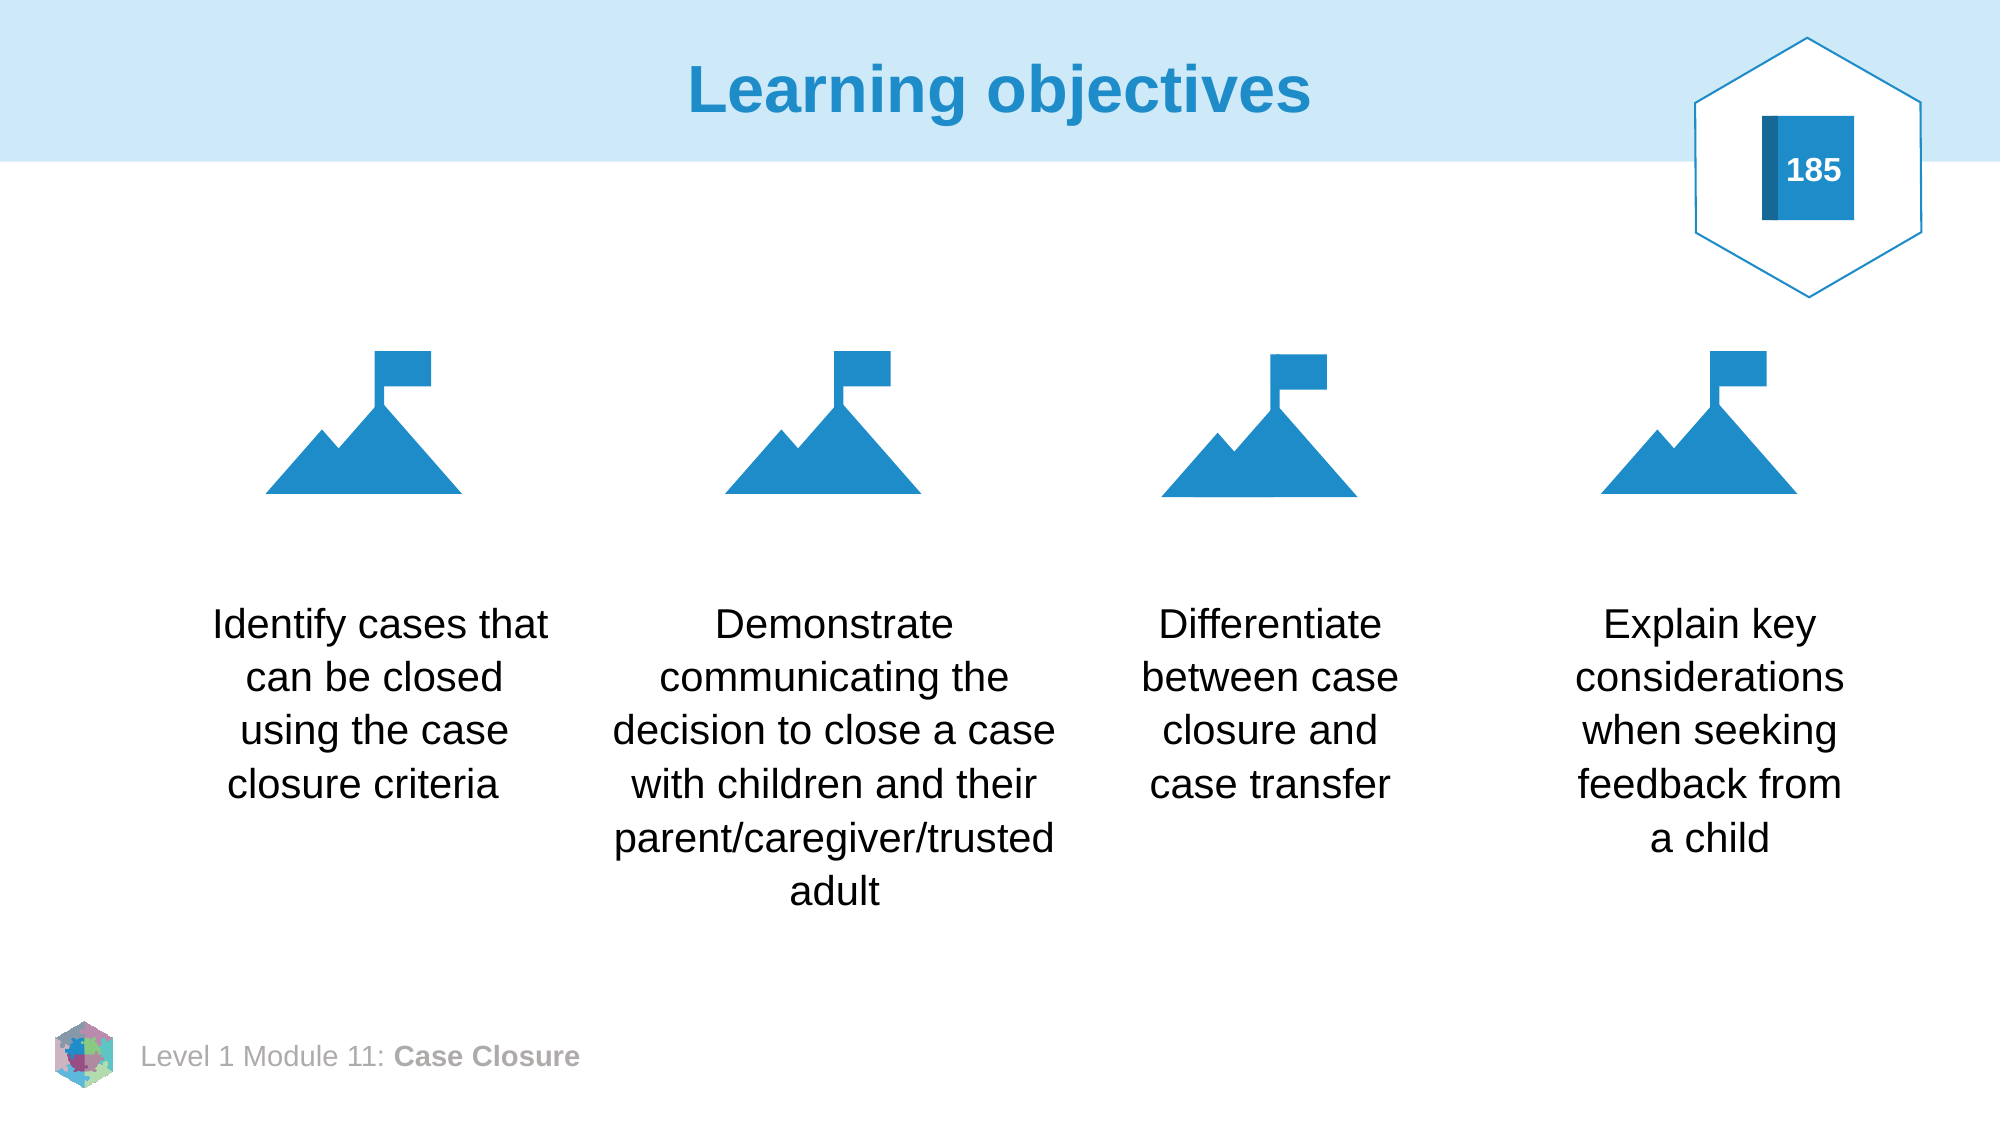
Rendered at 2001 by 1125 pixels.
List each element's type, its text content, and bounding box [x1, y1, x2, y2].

text_box Differentiate between case closure and case transfer [1117, 585, 1423, 815]
text_box Identify cases that can be closed using the case closure criteria [179, 585, 570, 815]
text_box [1161, 354, 1358, 497]
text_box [265, 351, 462, 494]
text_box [725, 351, 922, 494]
title Learning objectives [137, 19, 1863, 163]
text_box Demonstrate communicating the decision to close a case with children and their parent/caregiver/trusted adult [591, 585, 1078, 922]
text_box Explain key considerations when seeking feedback from a child [1557, 585, 1863, 868]
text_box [1601, 351, 1798, 494]
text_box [1677, 55, 1939, 280]
picture [55, 1021, 113, 1088]
